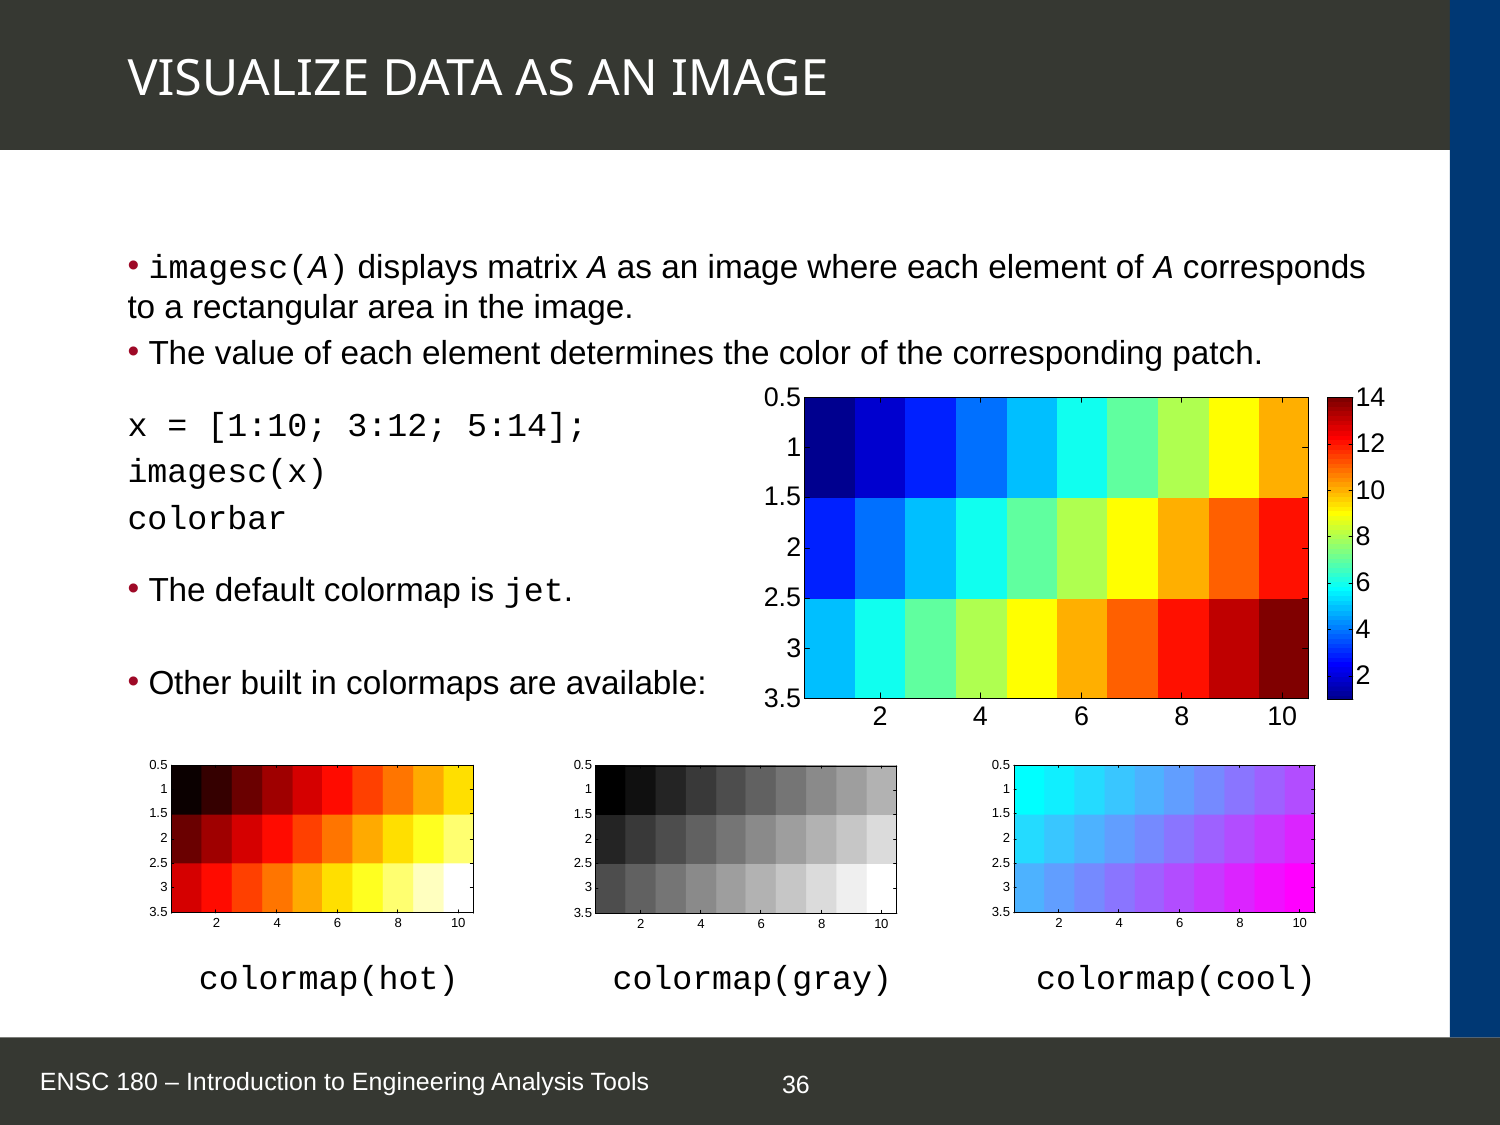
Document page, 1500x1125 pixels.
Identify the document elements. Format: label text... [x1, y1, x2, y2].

picture [758, 381, 1388, 730]
picture [545, 752, 935, 934]
table_header colormap(cool) [964, 954, 1388, 1018]
picture [120, 752, 511, 934]
table_header colormap(gray) [541, 954, 964, 1018]
list imagesc(A) displays matrix A as an image where each element of A corresponds to a rectangular area in the image. The value of each element determines the color of the corresponding patch. x = [1:10; 3:12; 5:14]; imagesc(x) colorbar The default colormap is jet. Other built in colormaps are available: [112, 237, 1388, 1029]
title VISUALIZE DATA AS AN IMAGE [112, 37, 1450, 138]
table_header colormap(hot) [117, 954, 541, 1018]
footer ENSC 180 – Introduction to Engineering Analysis Tools [24, 1057, 740, 1113]
picture [963, 752, 1353, 933]
